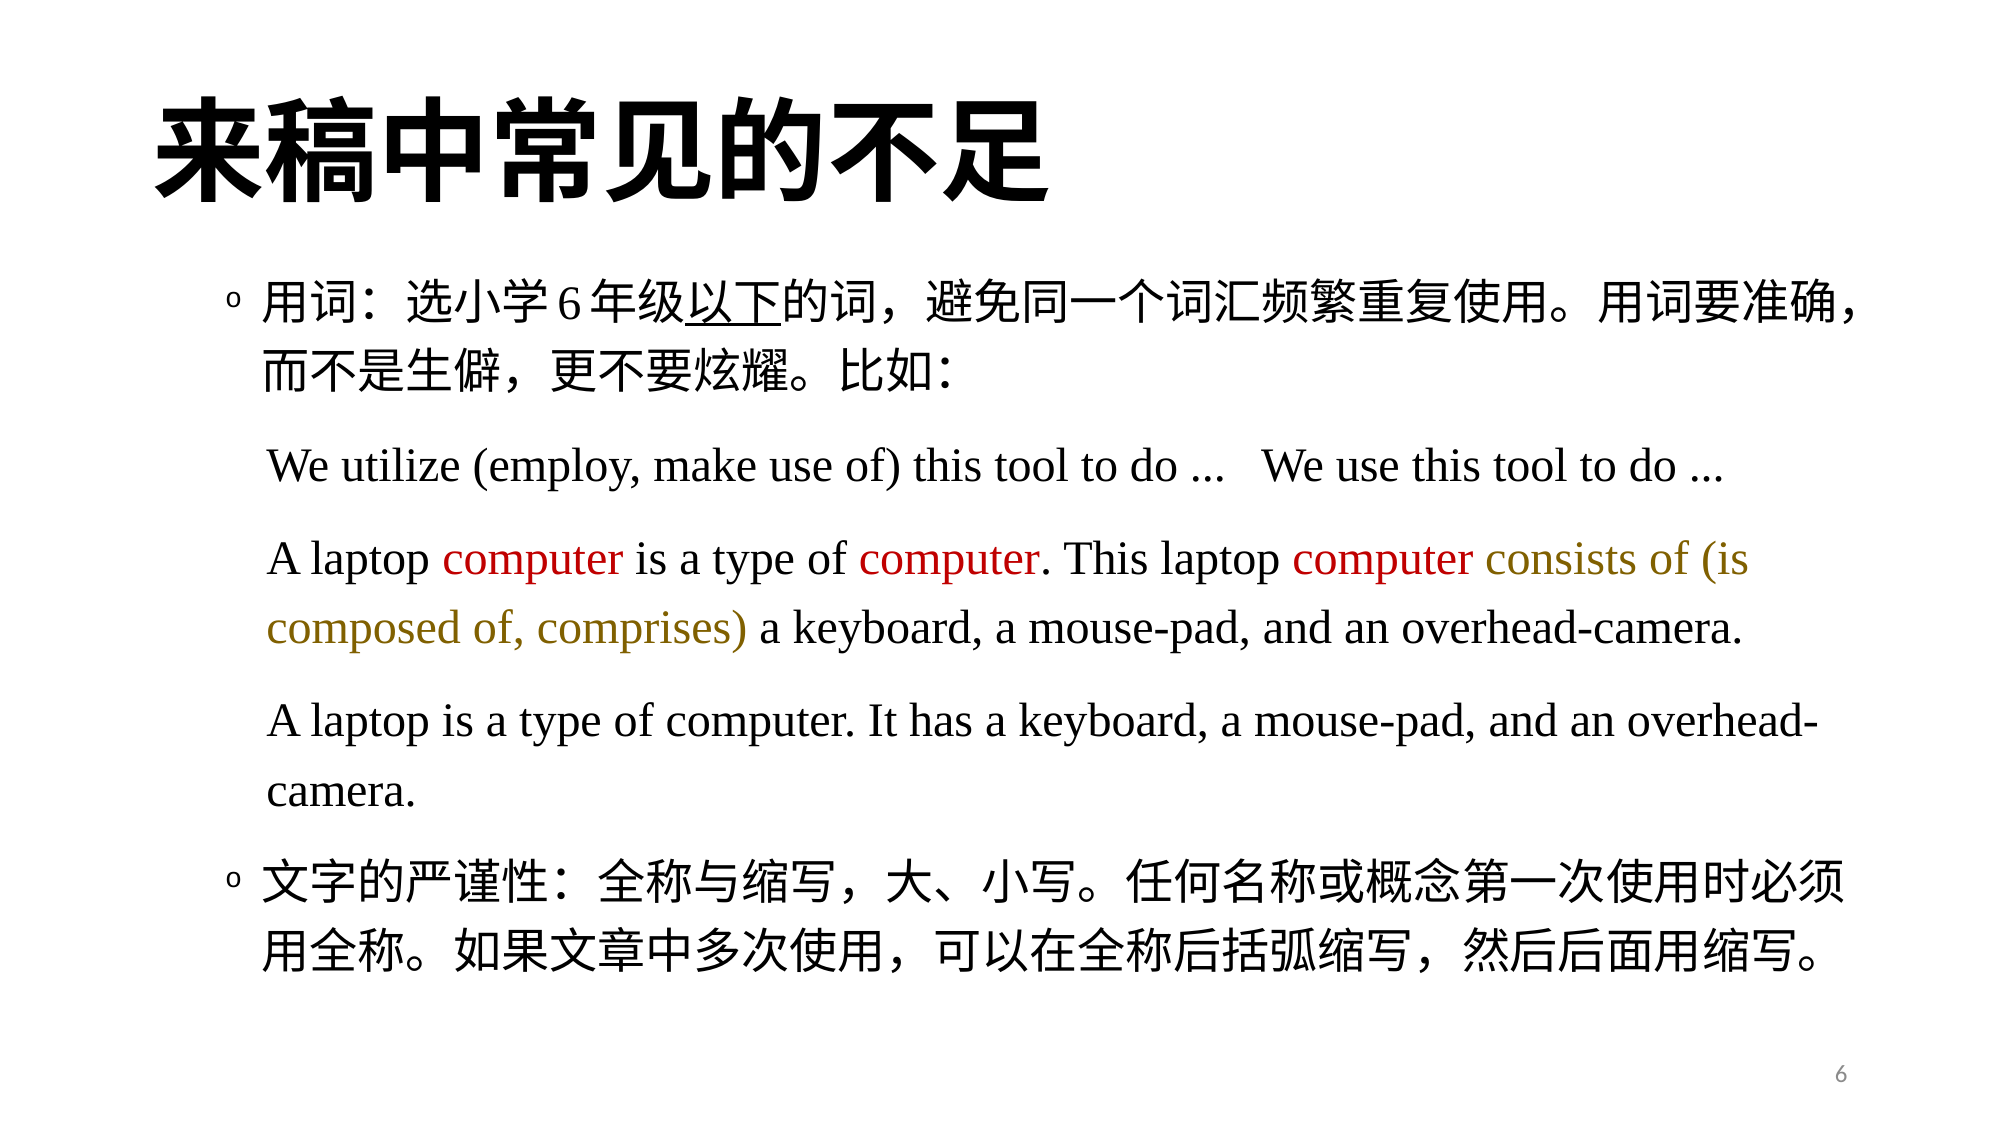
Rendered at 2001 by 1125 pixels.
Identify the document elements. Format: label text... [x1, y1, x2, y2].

list 用词：选小学6年级以下的词，避免同一个词汇频繁重复使用。用词要准确，而不是生僻，更不要炫耀。比如： We utilize (employ, make use of) this tool to do ... We use this tool to do ... A laptop computer is a type of computer. This laptop computer consists of (is composed of, comprises) a keyboard, a mouse-pad, and an overhead-camera. A laptop is a type of computer. It has a keyboard, a mouse-pad, and an overhead-camera. 文字的严谨性：全称与缩写，大、小写。任何名称或概念第一次使用时必须用全称。如果文章中多次使用，可以在全称后括弧缩写，然后后面用缩写。 [137, 252, 1863, 1093]
slide_number 6 [1412, 1042, 1863, 1103]
title 来稿中常见的不足 [137, 59, 1863, 252]
